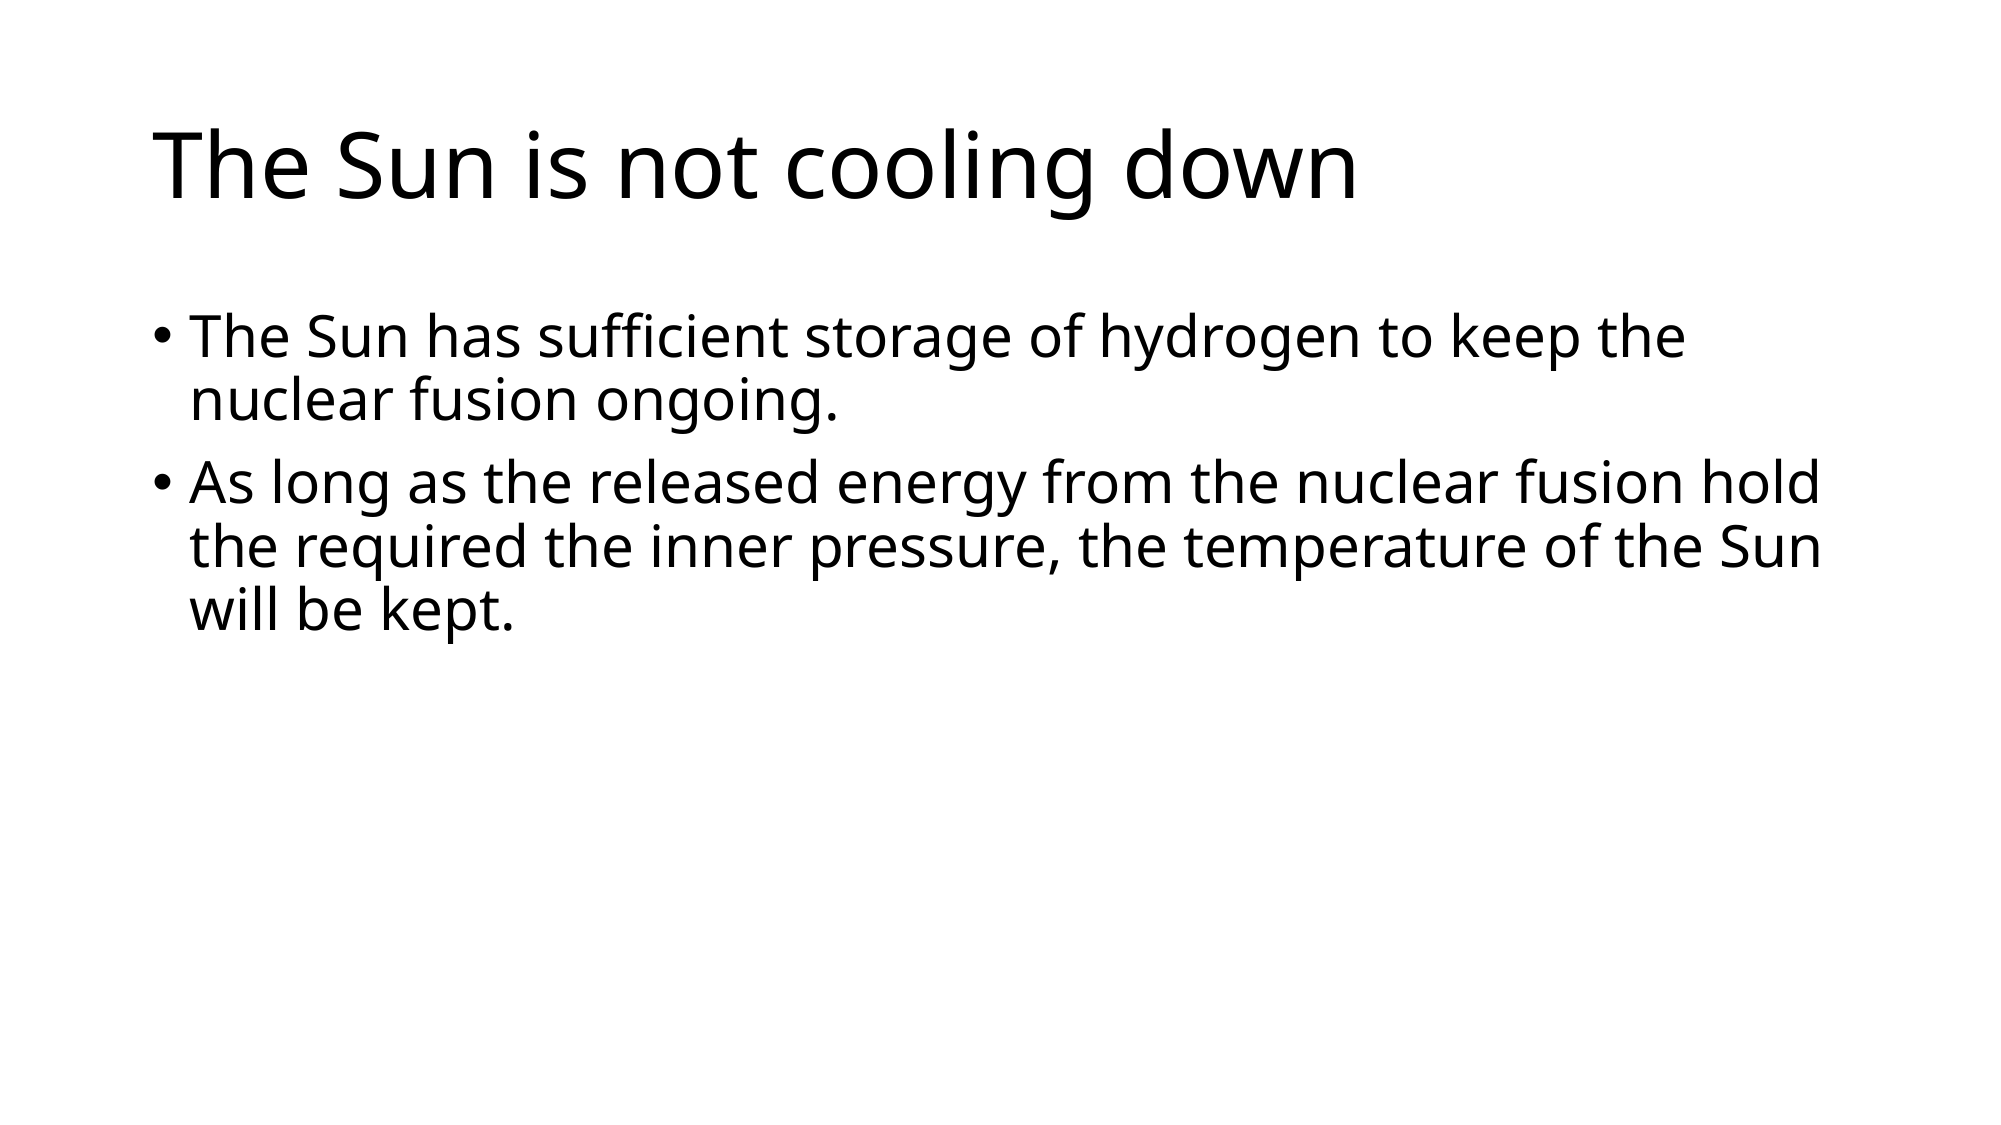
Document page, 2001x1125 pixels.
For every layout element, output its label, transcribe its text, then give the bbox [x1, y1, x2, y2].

list The Sun has sufficient storage of hydrogen to keep the nuclear fusion ongoing. As long as the released energy from the nuclear fusion hold the required the inner pressure, the temperature of the Sun will be kept. [137, 299, 1863, 1014]
title The Sun is not cooling down [137, 59, 1863, 278]
